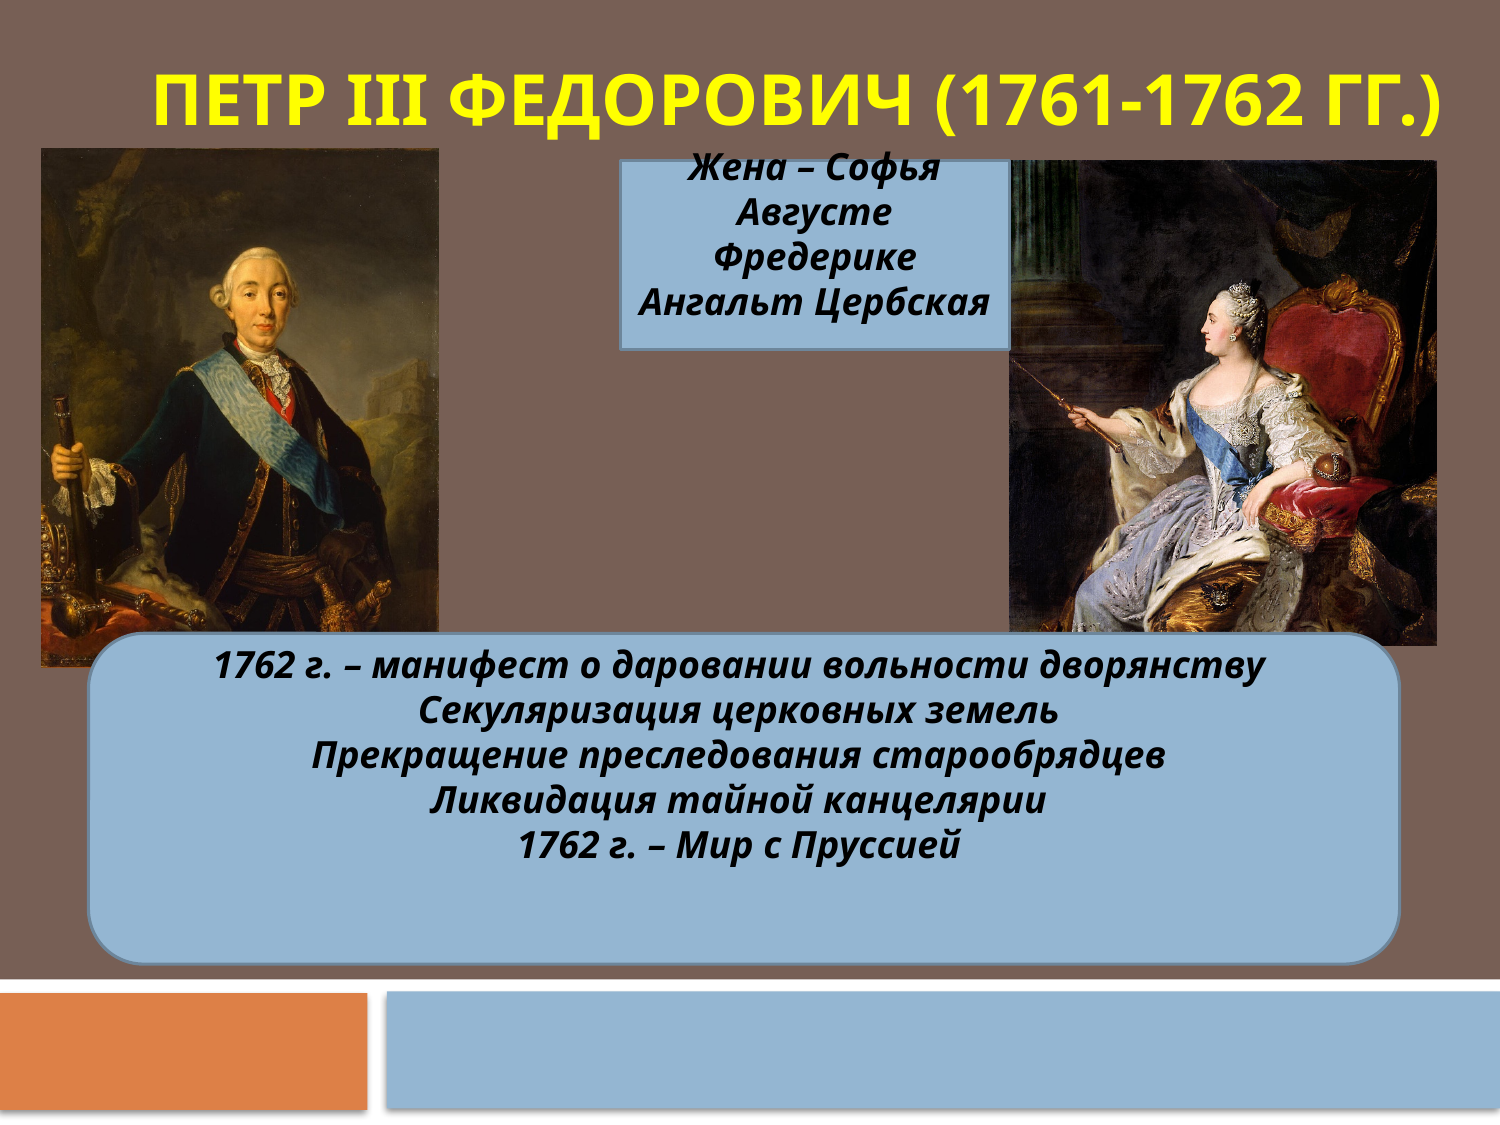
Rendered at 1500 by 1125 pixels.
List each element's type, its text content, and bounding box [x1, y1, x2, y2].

picture [40, 148, 439, 668]
title Петр III Федорович (1761-1762 гг.) [135, 0, 1500, 147]
text_box Жена – Софья Августе Фредерике Ангальт Цербская [619, 159, 1011, 351]
picture [1009, 160, 1438, 646]
text_box 1762 г. – манифест о даровании вольности дворянству Секуляризация церковных земель Прекращение преследования старообрядцев Ликвидация тайной канцелярии 1762 г. – Мир с Пруссией [86, 631, 1402, 966]
